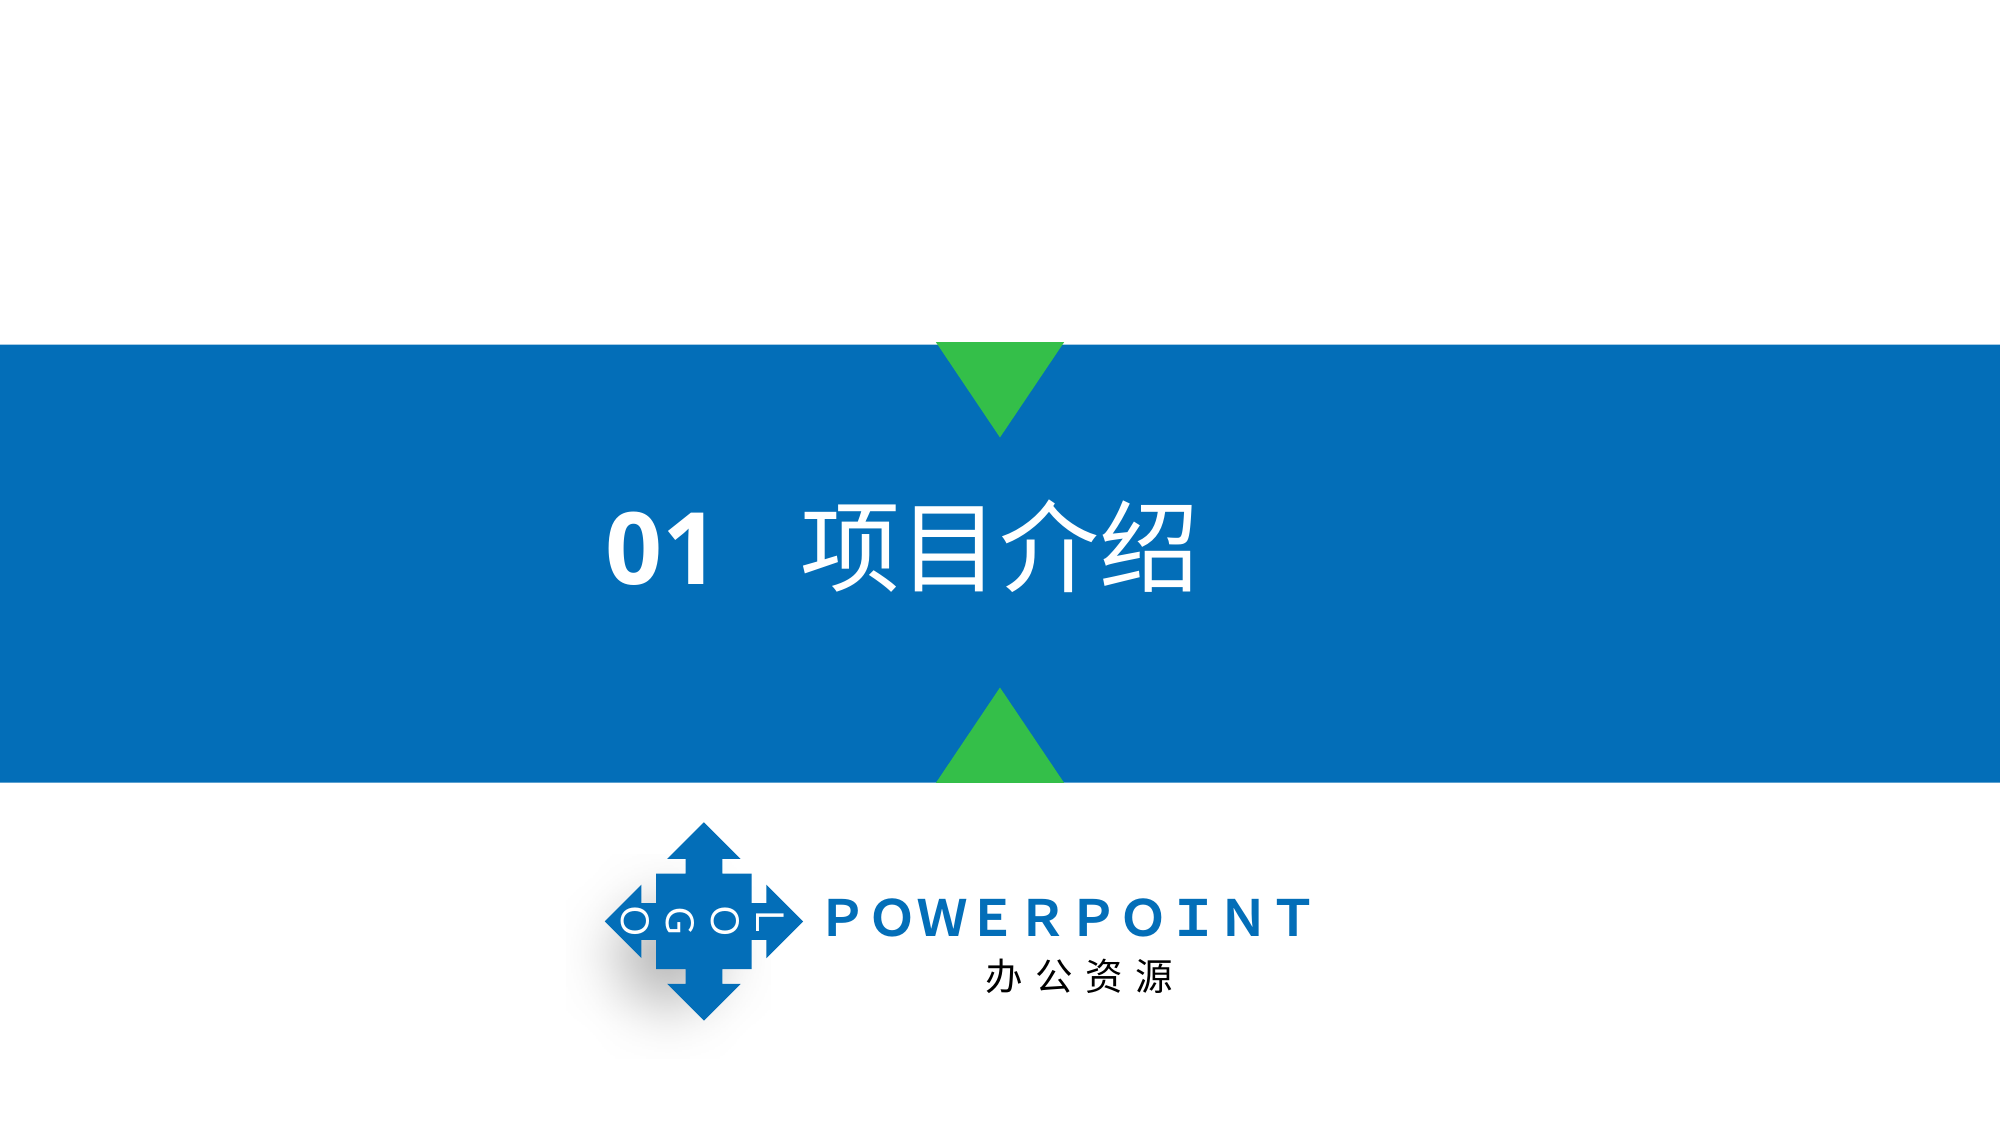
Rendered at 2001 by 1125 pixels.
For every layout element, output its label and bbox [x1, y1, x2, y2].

text_box [0, 342, 2000, 783]
text_box [604, 822, 1358, 1021]
